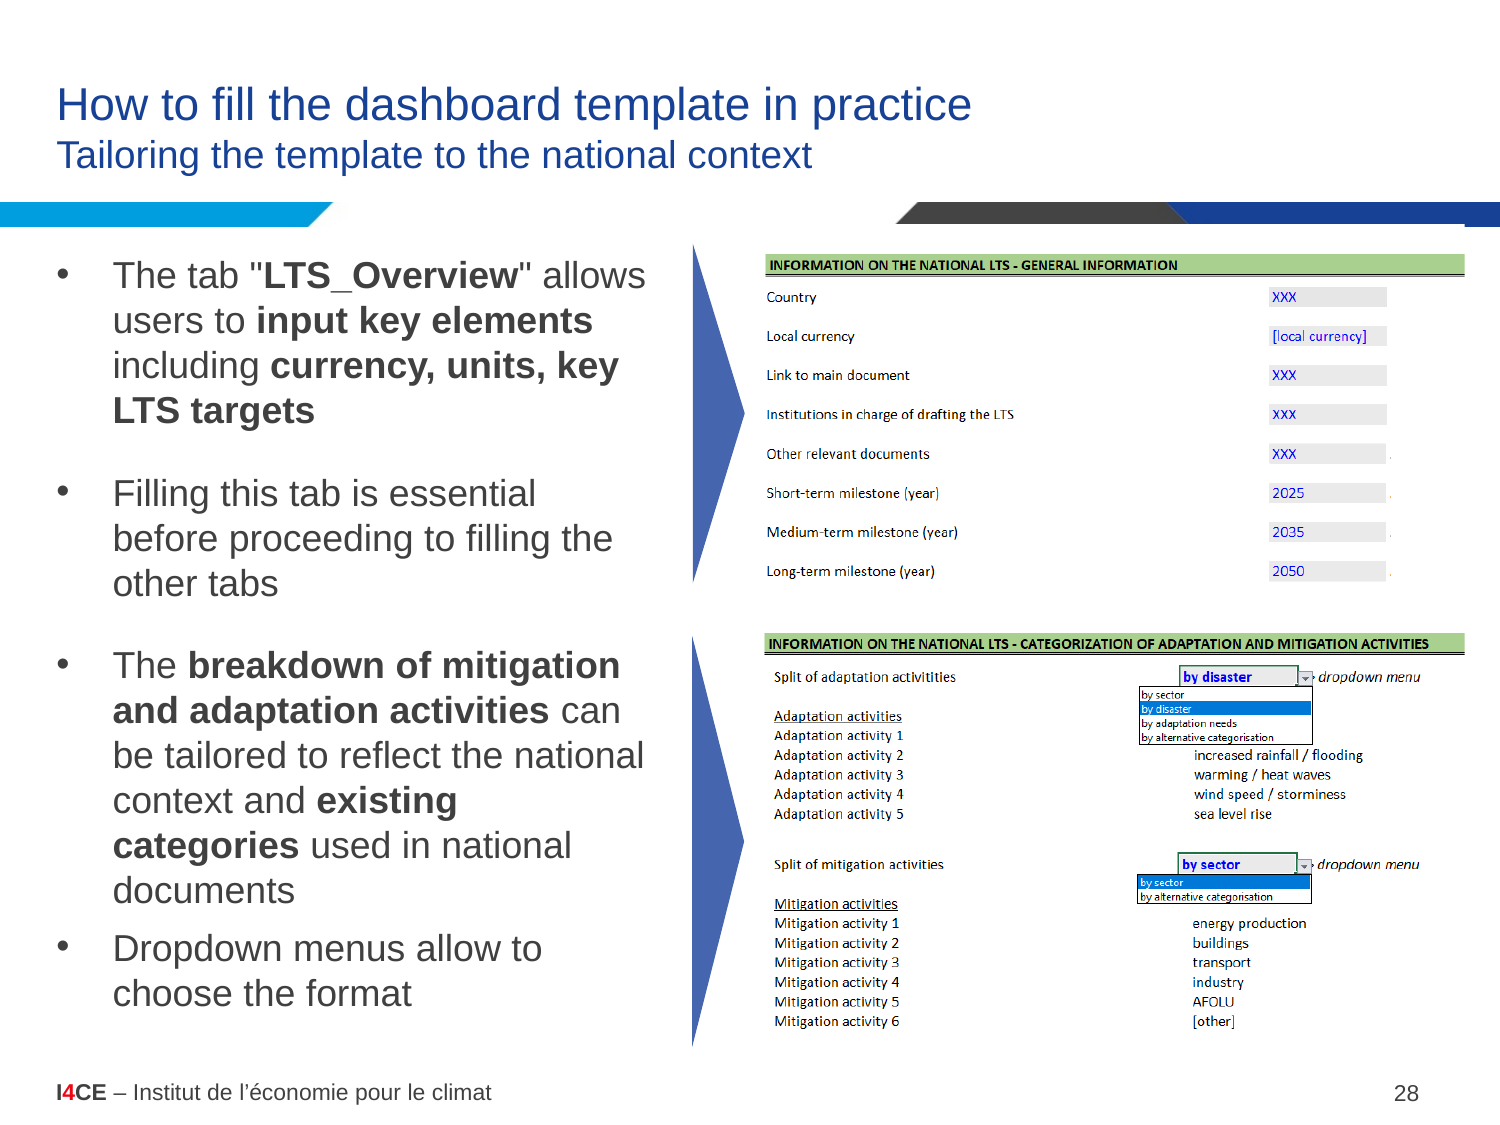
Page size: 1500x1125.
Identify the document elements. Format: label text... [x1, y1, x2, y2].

picture [309, 202, 1500, 227]
title How to fill the dashboard template in practice Tailoring the template to the national context [41, 66, 1459, 185]
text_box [749, 621, 1465, 1057]
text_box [746, 224, 1465, 598]
list The tab "LTS_Overview" allows users to input key elements including currency, units, key LTS targets Filling this tab is essential before proceeding to filling the other tabs The breakdown of mitigation and adaptation activities can be tailored to reflect the national context and existing categories used in national documents Dropdown menus allow to choose the format [41, 243, 663, 1047]
text_box [691, 635, 746, 1048]
text_box [691, 242, 746, 585]
